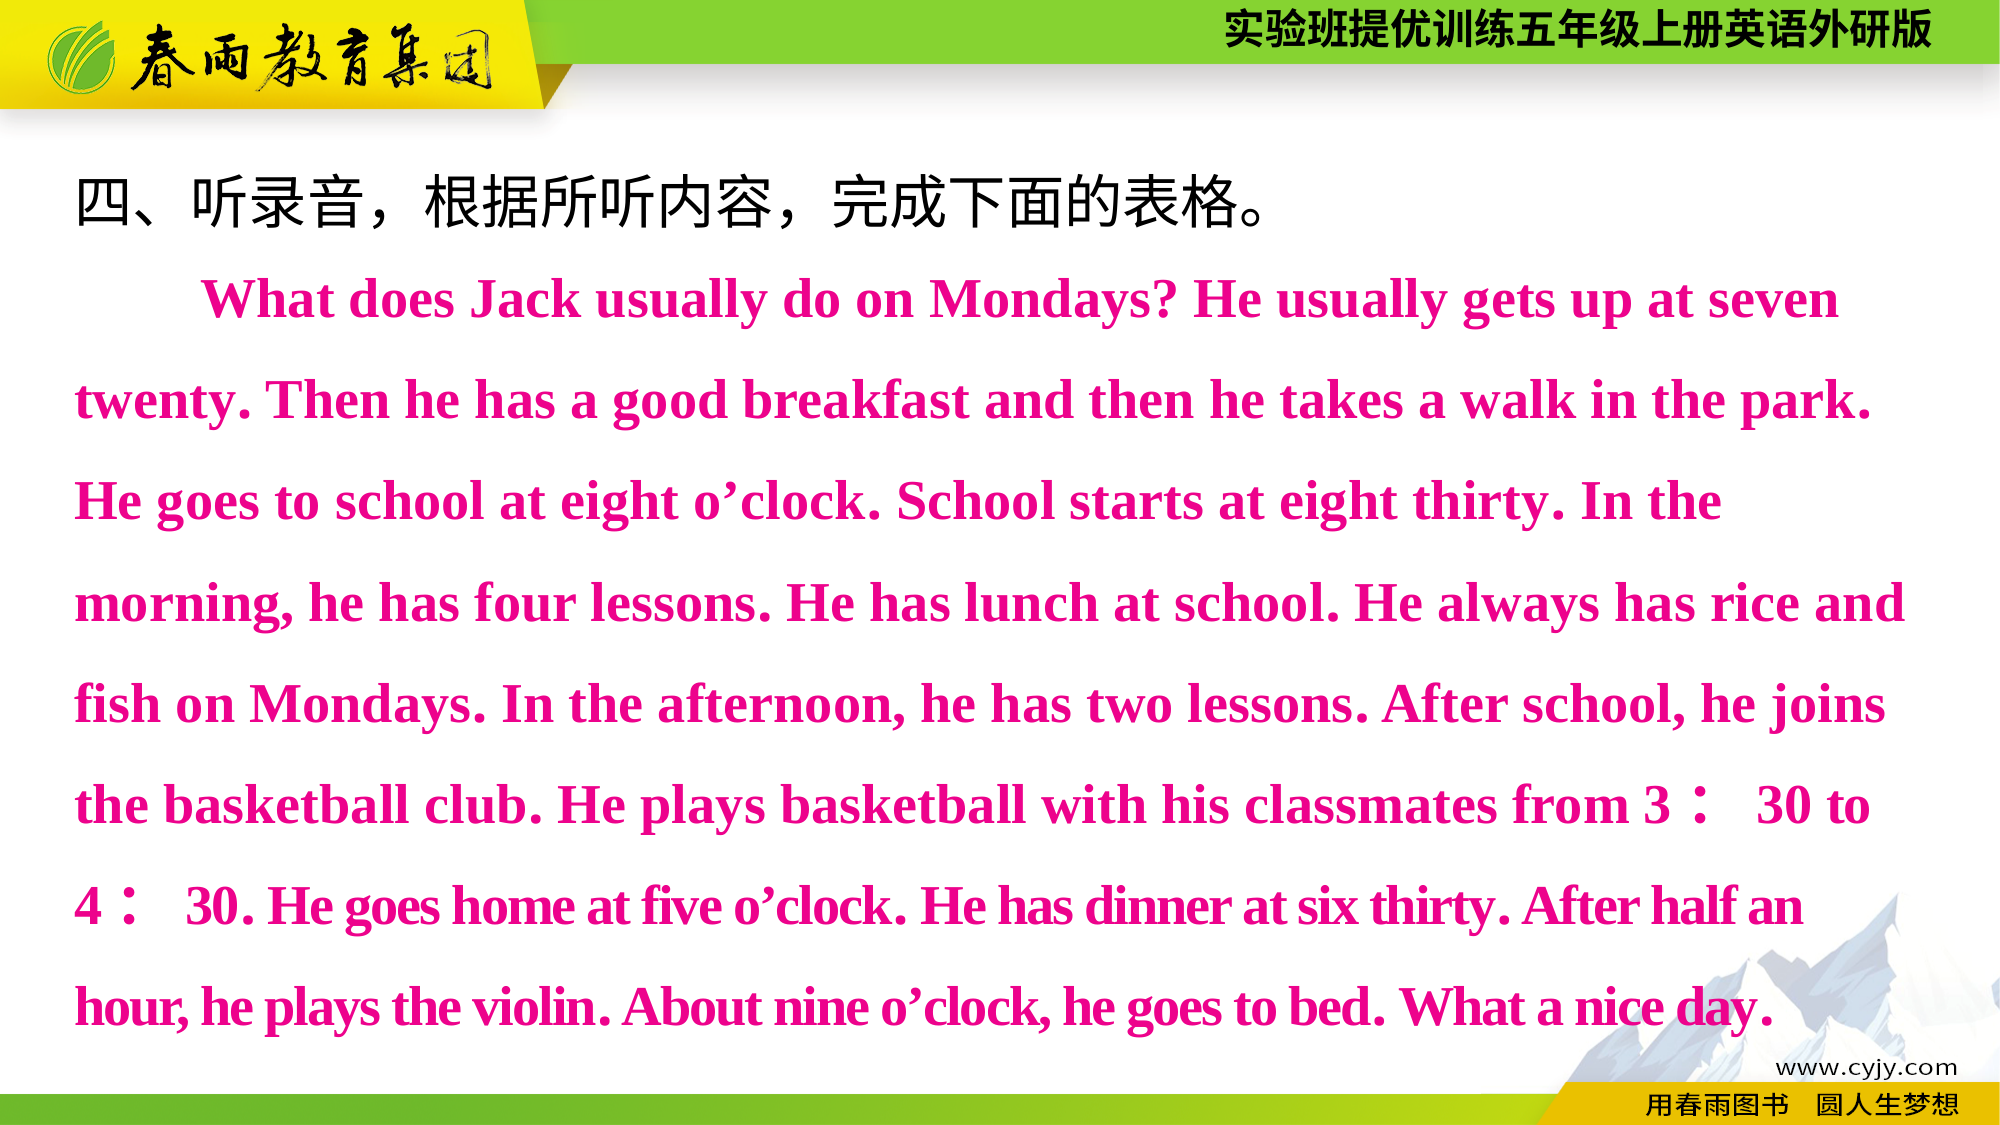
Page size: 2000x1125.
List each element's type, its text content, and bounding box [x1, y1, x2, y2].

picture [0, 0, 2000, 1125]
list 四、听录音，根据所听内容，完成下面的表格。 [59, 122, 1944, 219]
text_box What does Jack usually do on Mondays? He usually gets up at seven twenty. Then he has a good breakfast and then he takes a walk in the park. He goes to school at eight o’clock. School starts at eight thirty. In the morning, he has four lessons. He has lunch at school. He always has rice and fish on Mondays. In the afternoon, he has two lessons. After school, he joins the basketball club. He plays basketball with his classmates from 3：30 to 4：30. He goes home at five o’clock. He has dinner at six thirty. After half an hour, he plays the violin. About nine o’clock, he goes to bed. What a nice day. [59, 219, 1944, 1045]
